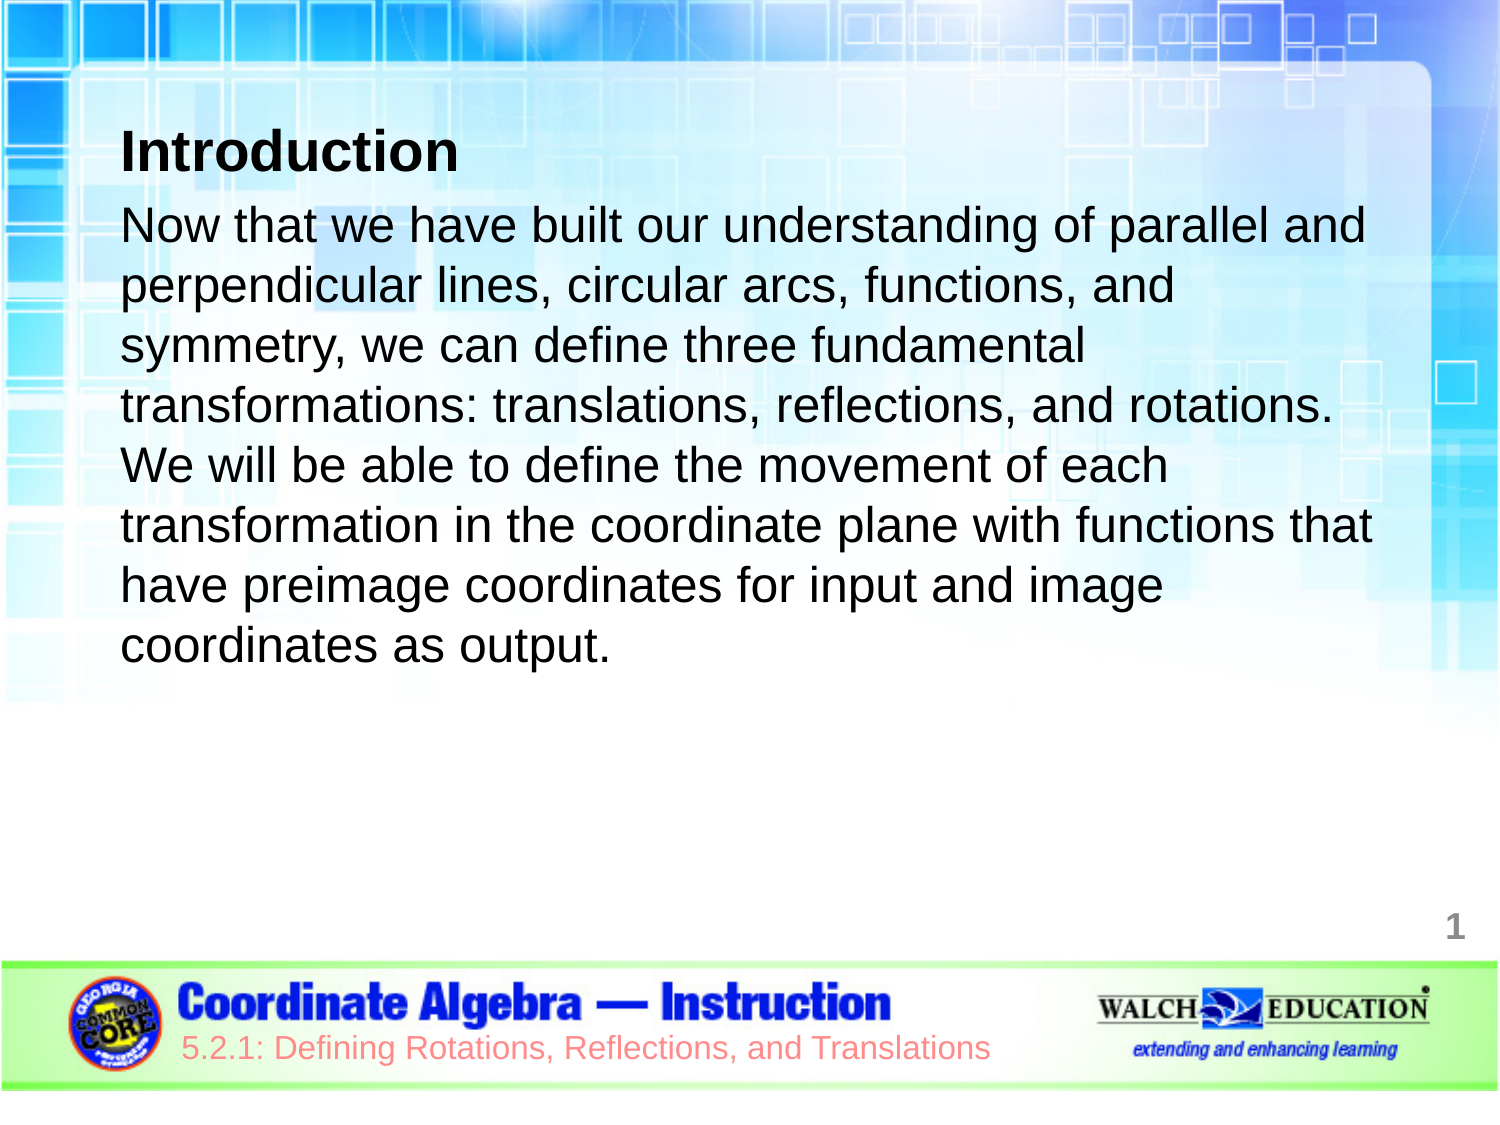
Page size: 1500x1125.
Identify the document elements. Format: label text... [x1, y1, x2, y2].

slide_number 1 [1361, 901, 1481, 949]
picture [1, 0, 1500, 1091]
footer 5.2.1: Defining Rotations, Reflections, and Translations [166, 1024, 1080, 1069]
subtitle Introduction Now that we have built our understanding of parallel and perpendicular lines, circular arcs, functions, and symmetry, we can define three fundamental transformations: translations, reflections, and rotations. We will be able to define the movement of each transformation in the coordinate plane with functions that have preimage coordinates for input and image coordinates as output. [105, 105, 1394, 925]
